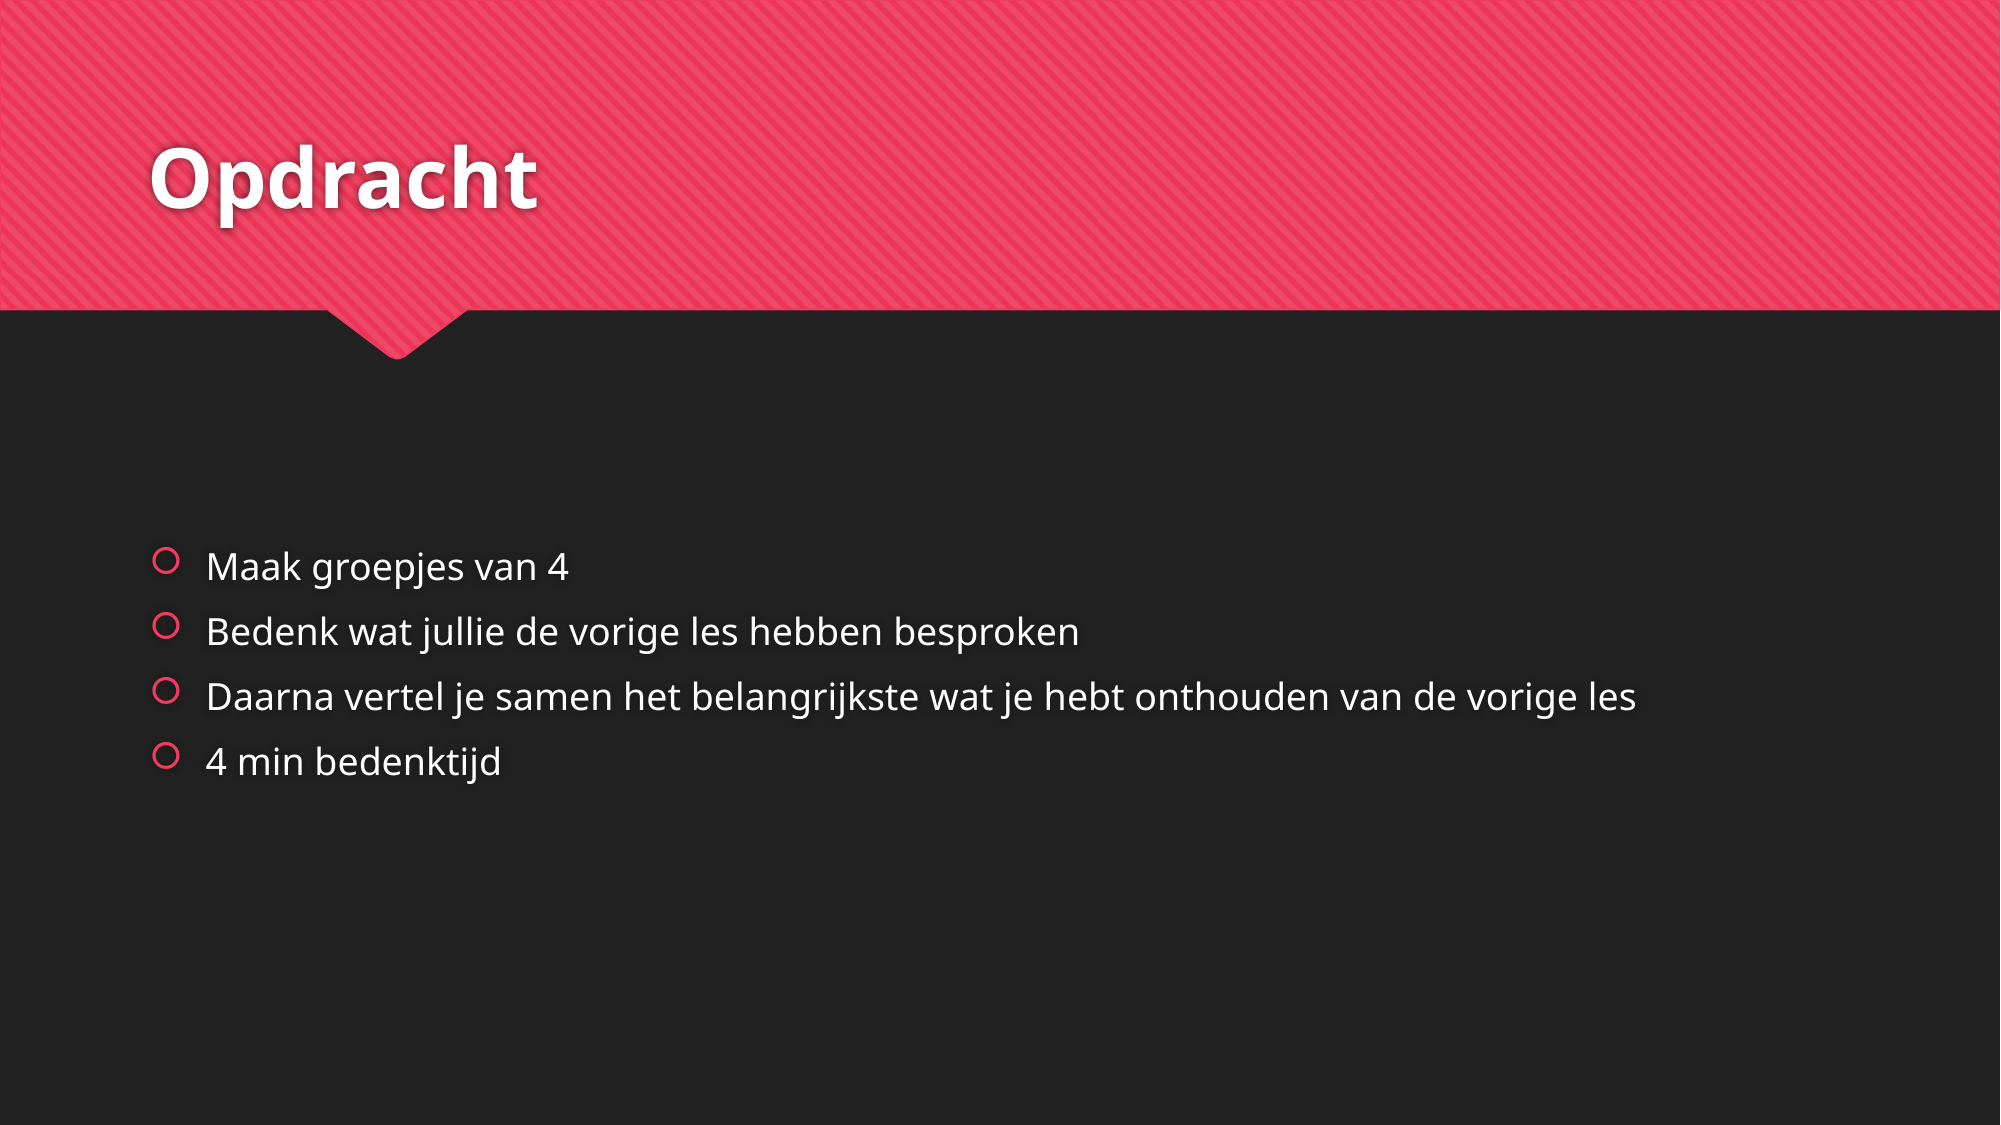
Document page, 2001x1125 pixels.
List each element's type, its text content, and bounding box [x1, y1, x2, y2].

list Maak groepjes van 4 Bedenk wat jullie de vorige les hebben besproken Daarna vertel je samen het belangrijkste wat je hebt onthouden van de vorige les 4 min bedenktijd [134, 364, 1866, 962]
title Opdracht [132, 73, 1868, 233]
